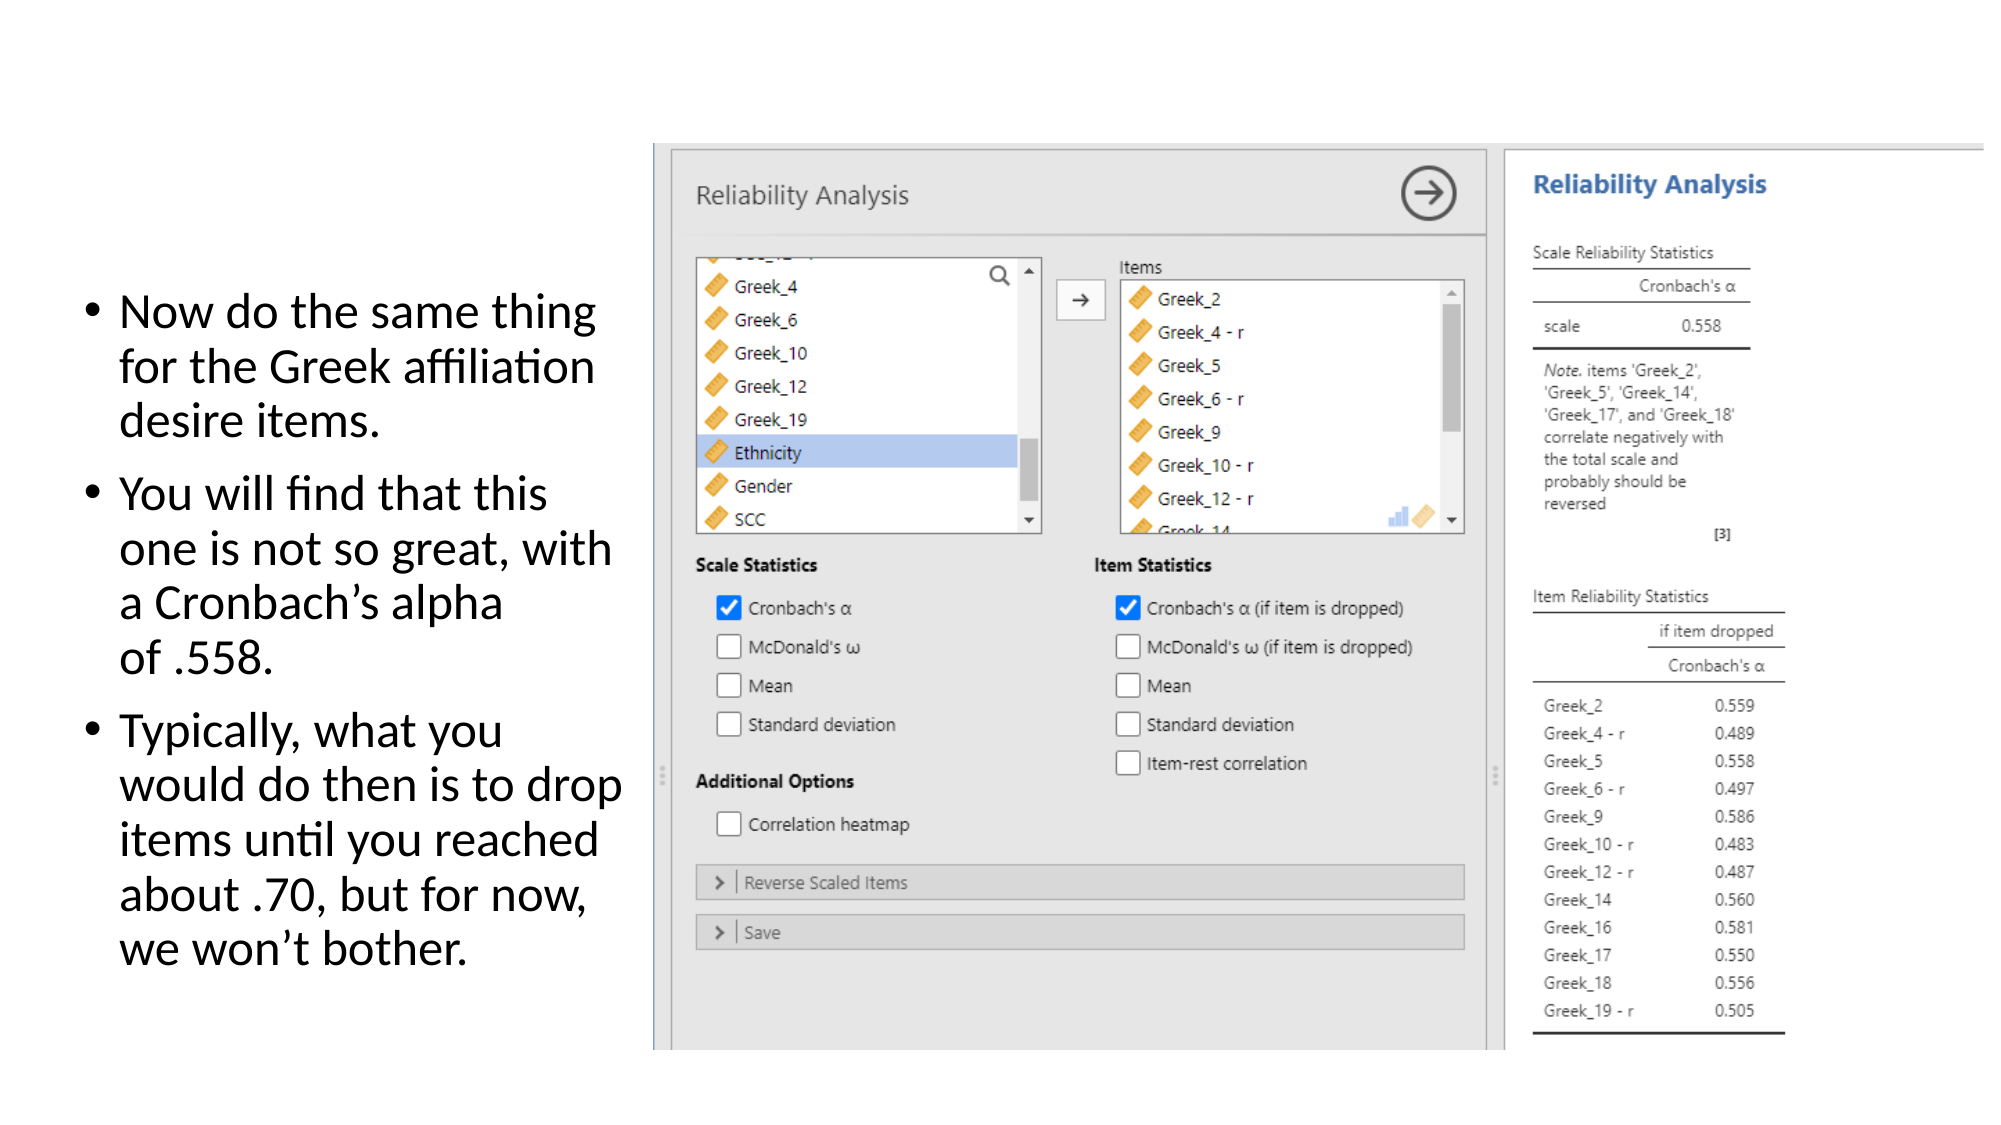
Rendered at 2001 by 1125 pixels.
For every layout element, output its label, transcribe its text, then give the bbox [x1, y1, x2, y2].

list Now do the same thing for the Greek affiliation desire items. You will find that this one is not so great, with a Cronbach’s alpha of .558. Typically, what you would do then is to drop items until you reached about .70, but for now, we won’t bother. [68, 277, 639, 992]
picture [653, 143, 1984, 1050]
